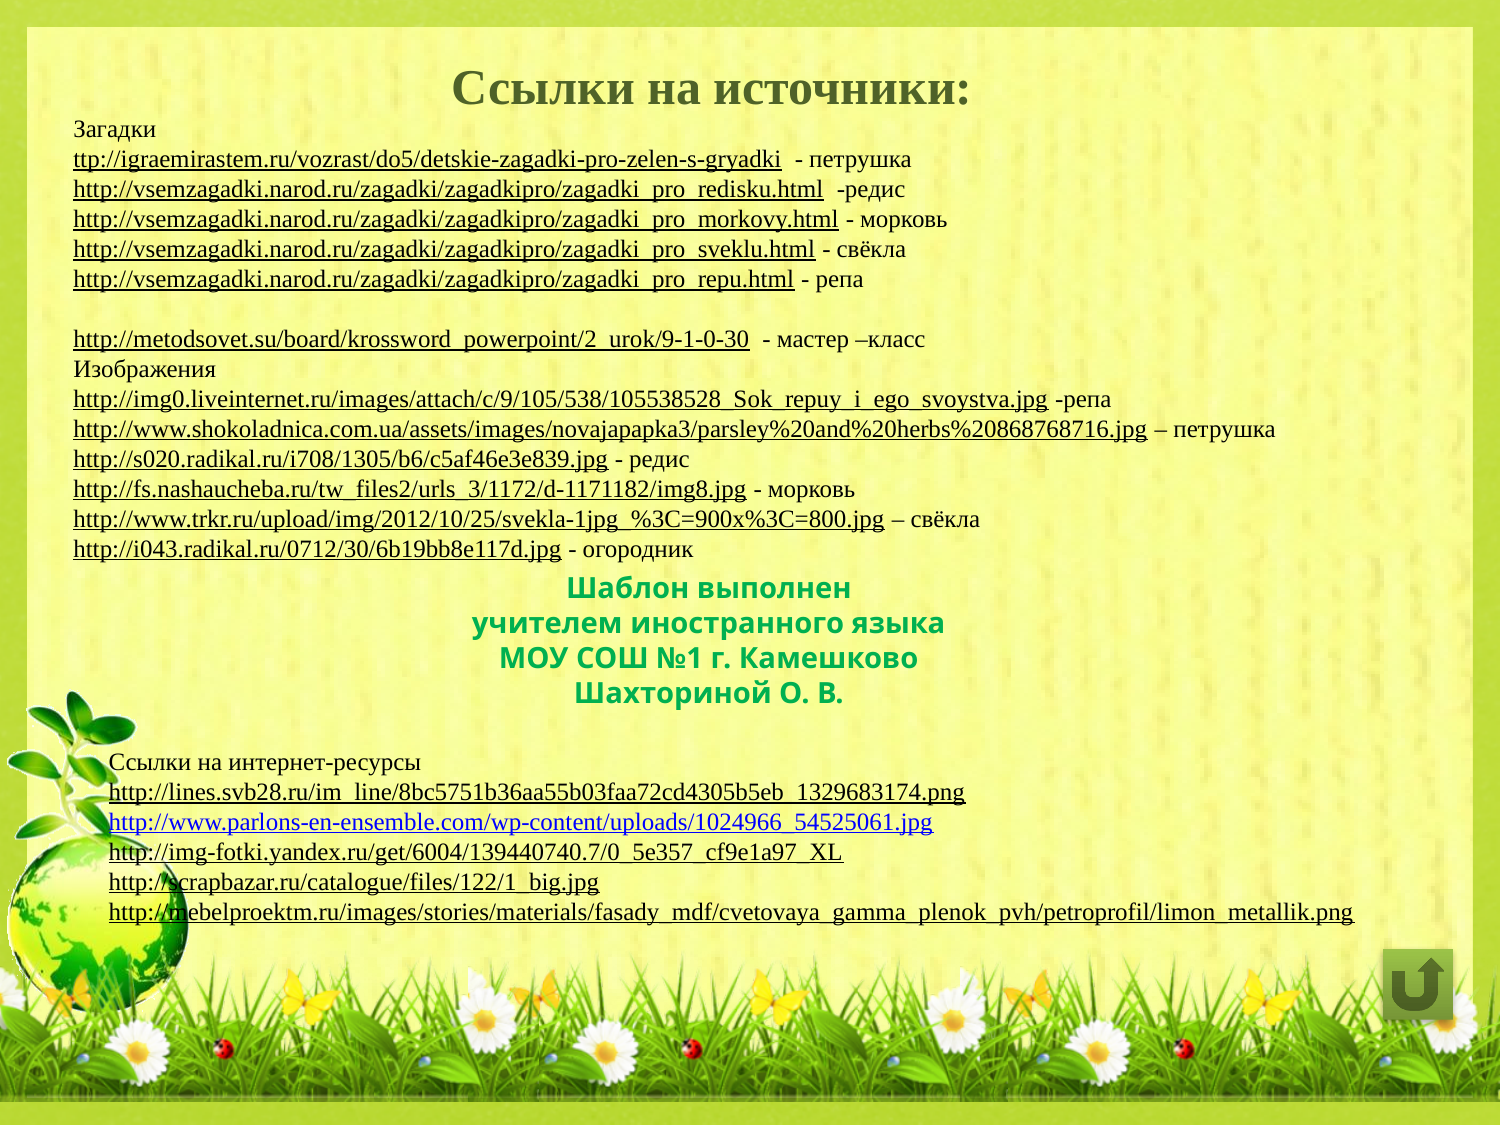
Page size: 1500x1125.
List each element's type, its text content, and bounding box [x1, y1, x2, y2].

text_box Ссылки на источники: [436, 46, 1001, 122]
text_box Шаблон выполнен учителем иностранного языка МОУ СОШ №1 г. Камешково Шахториной О. В. [281, 570, 1137, 717]
text_box [1382, 949, 1454, 1020]
text_box Ссылки на интернет-ресурсы http://lines.svb28.ru/im_line/8bc5751b36aa55b03faa72cd4305b5eb_1329683174.png http://www.parlons-en-ensemble.com/wp-content/uploads/1024966_54525061.jpg http://img-fotki.yandex.ru/get/6004/139440740.7/0_5e357_cf9e1a97_XL http://scrapbazar.ru/catalogue/files/122/1_big.jpg http://mebelproektm.ru/images/stories/materials/fasady_mdf/cvetovaya_gamma_plenok_pvh/petroprofil/limon_metallik.png [93, 738, 1454, 978]
picture [0, 0, 1500, 1125]
text_box Загадки ttp://igraemirastem.ru/vozrast/do5/detskie-zagadki-pro-zelen-s-gryadki - петрушка http://vsemzagadki.narod.ru/zagadki/zagadkipro/zagadki_pro_redisku.html -редис http://vsemzagadki.narod.ru/zagadki/zagadkipro/zagadki_pro_morkovy.html - морковь http://vsemzagadki.narod.ru/zagadki/zagadkipro/zagadki_pro_sveklu.html - свёкла http://vsemzagadki.narod.ru/zagadki/zagadkipro/zagadki_pro_repu.html - репа http://metodsovet.su/board/krossword_powerpoint/2_urok/9-1-0-30 - мастер –класс Изображения http://img0.liveinternet.ru/images/attach/c/9/105/538/105538528_Sok_repuy_i_ego_svoystva.jpg -репа http://www.shokoladnica.com.ua/assets/images/novajapapka3/parsley%20and%20herbs%20868768716.jpg – петрушка http://s020.radikal.ru/i708/1305/b6/c5af46e3e839.jpg - редис http://fs.nashaucheba.ru/tw_files2/urls_3/1172/d-1171182/img8.jpg - морковь http://www.trkr.ru/upload/img/2012/10/25/svekla-1jpg_%3C=900x%3C=800.jpg – свёкла http://i043.radikal.ru/0712/30/6b19bb8e117d.jpg - огородник [58, 105, 1407, 570]
